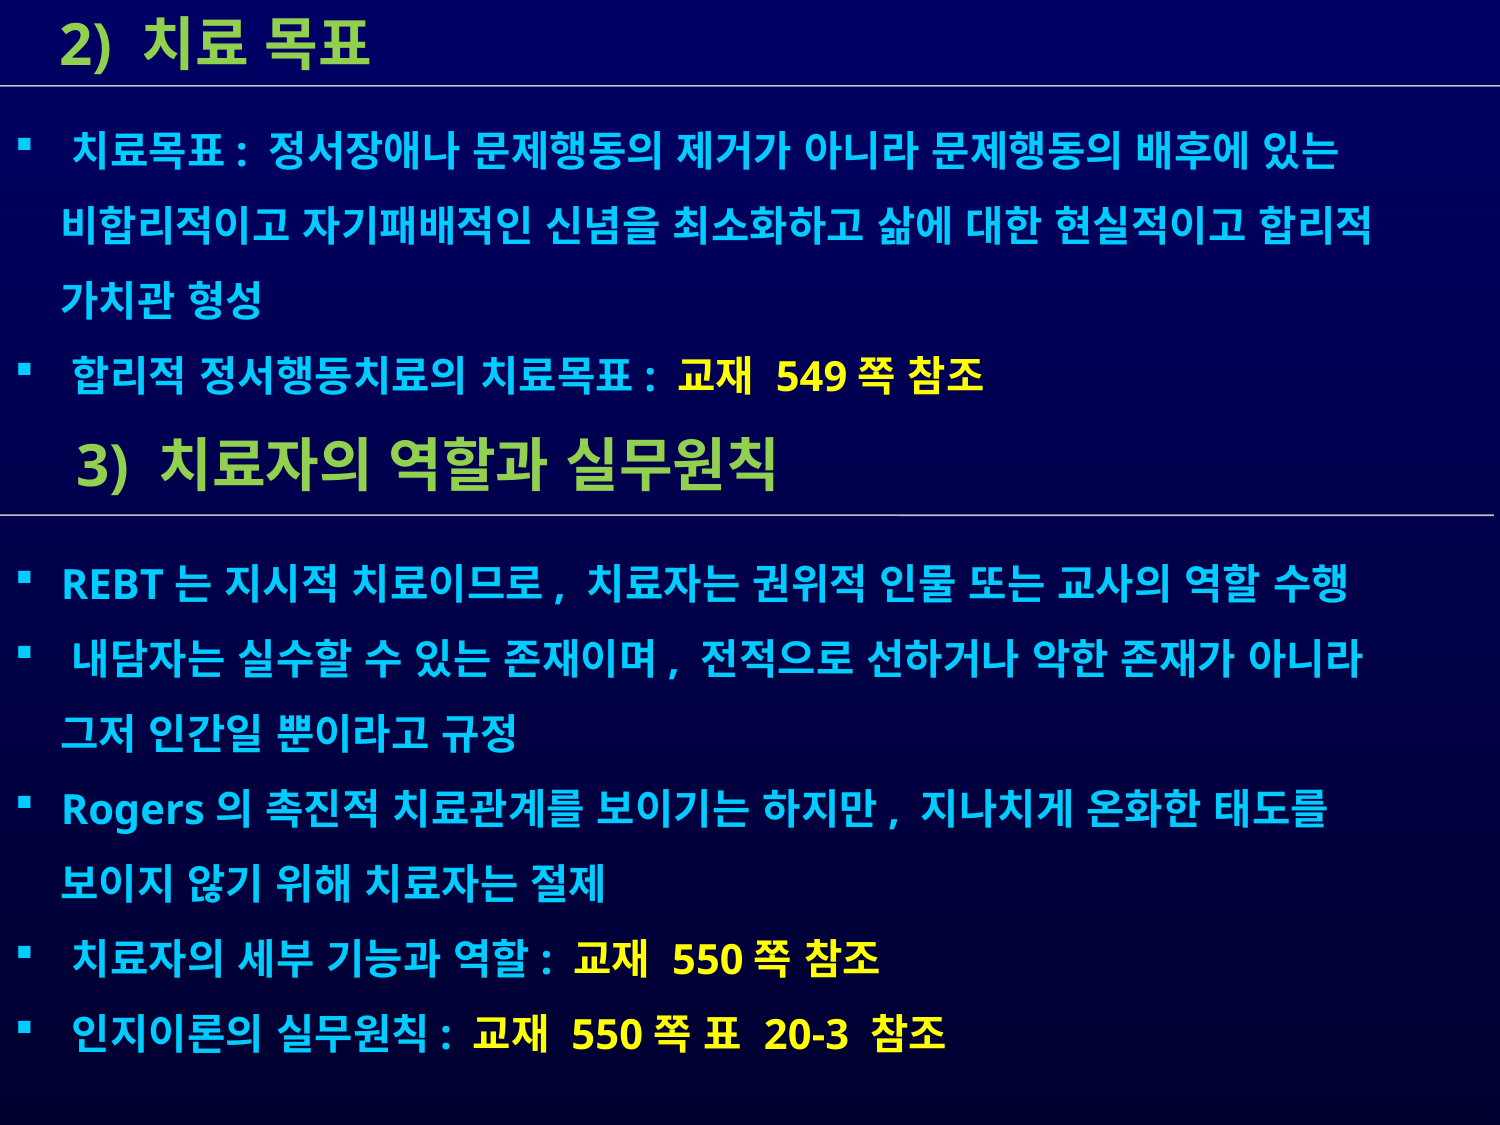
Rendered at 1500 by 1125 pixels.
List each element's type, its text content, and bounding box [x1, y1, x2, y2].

text_box 3) 치료자의 역할과 실무원칙 [30, 420, 795, 506]
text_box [0, 0, 1500, 399]
text_box REBT는 지시적 치료이므로, 치료자는 권위적 인물 또는 교사의 역할 수행 내담자는 실수할 수 있는 존재이며, 전적으로 선하거나 악한 존재가 아니라 그저 인간일 뿐이라고 규정 Rogers의 촉진적 치료관계를 보이기는 하지만, 지나치게 온화한 태도를 보이지 않기 위해 치료자는 절제 치료자의 세부 기능과 역할: 교재 550쪽 참조 인지이론의 실무원칙: 교재 550쪽 표 20-3 참조 [0, 525, 1500, 1065]
